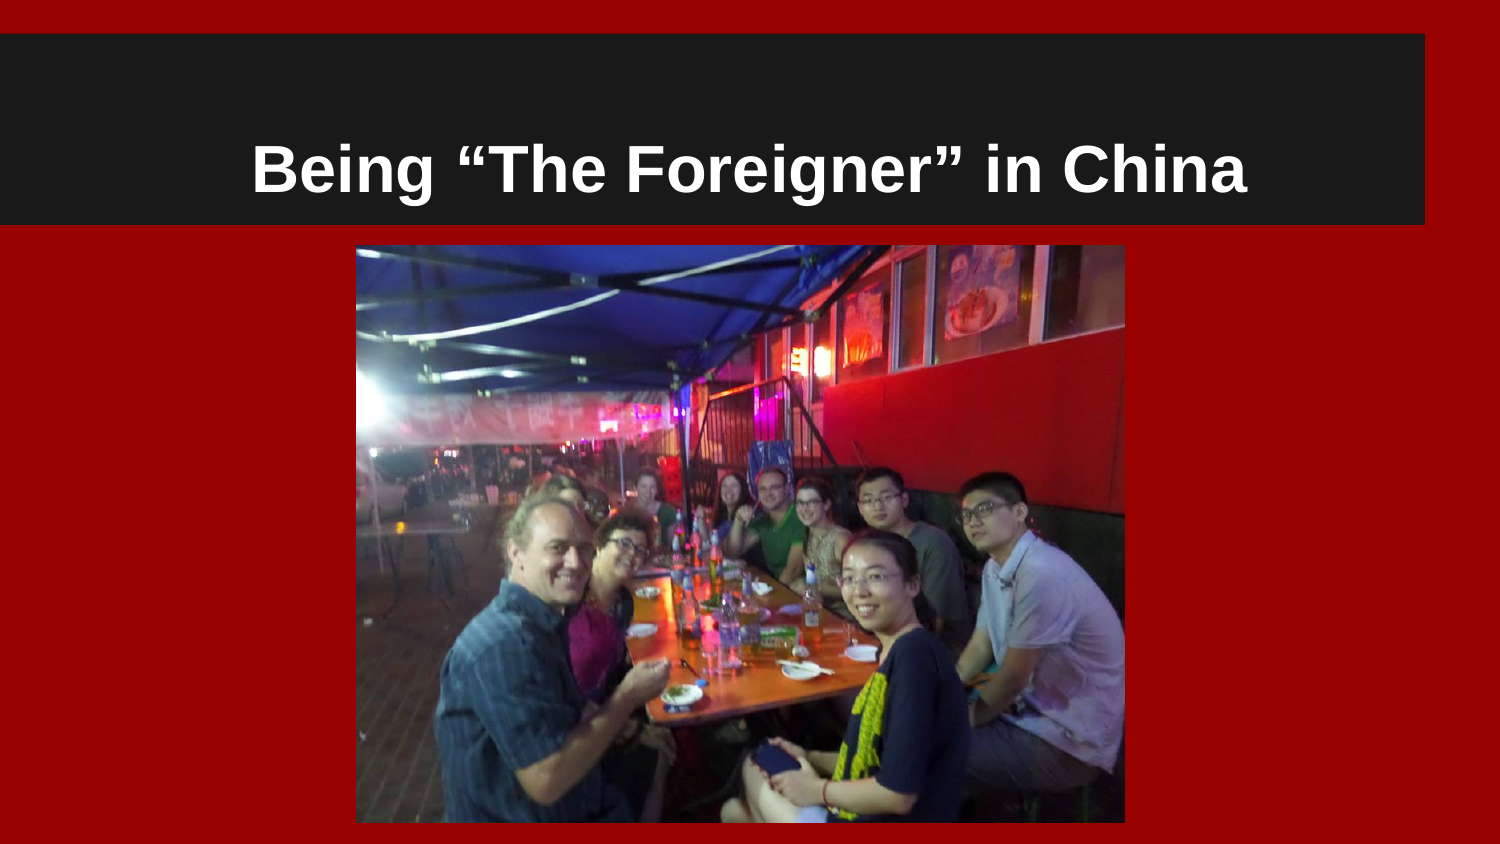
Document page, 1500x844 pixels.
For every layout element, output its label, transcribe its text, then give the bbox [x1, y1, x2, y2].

title Being “The Foreigner” in China [75, 33, 1425, 221]
picture [355, 245, 1125, 823]
